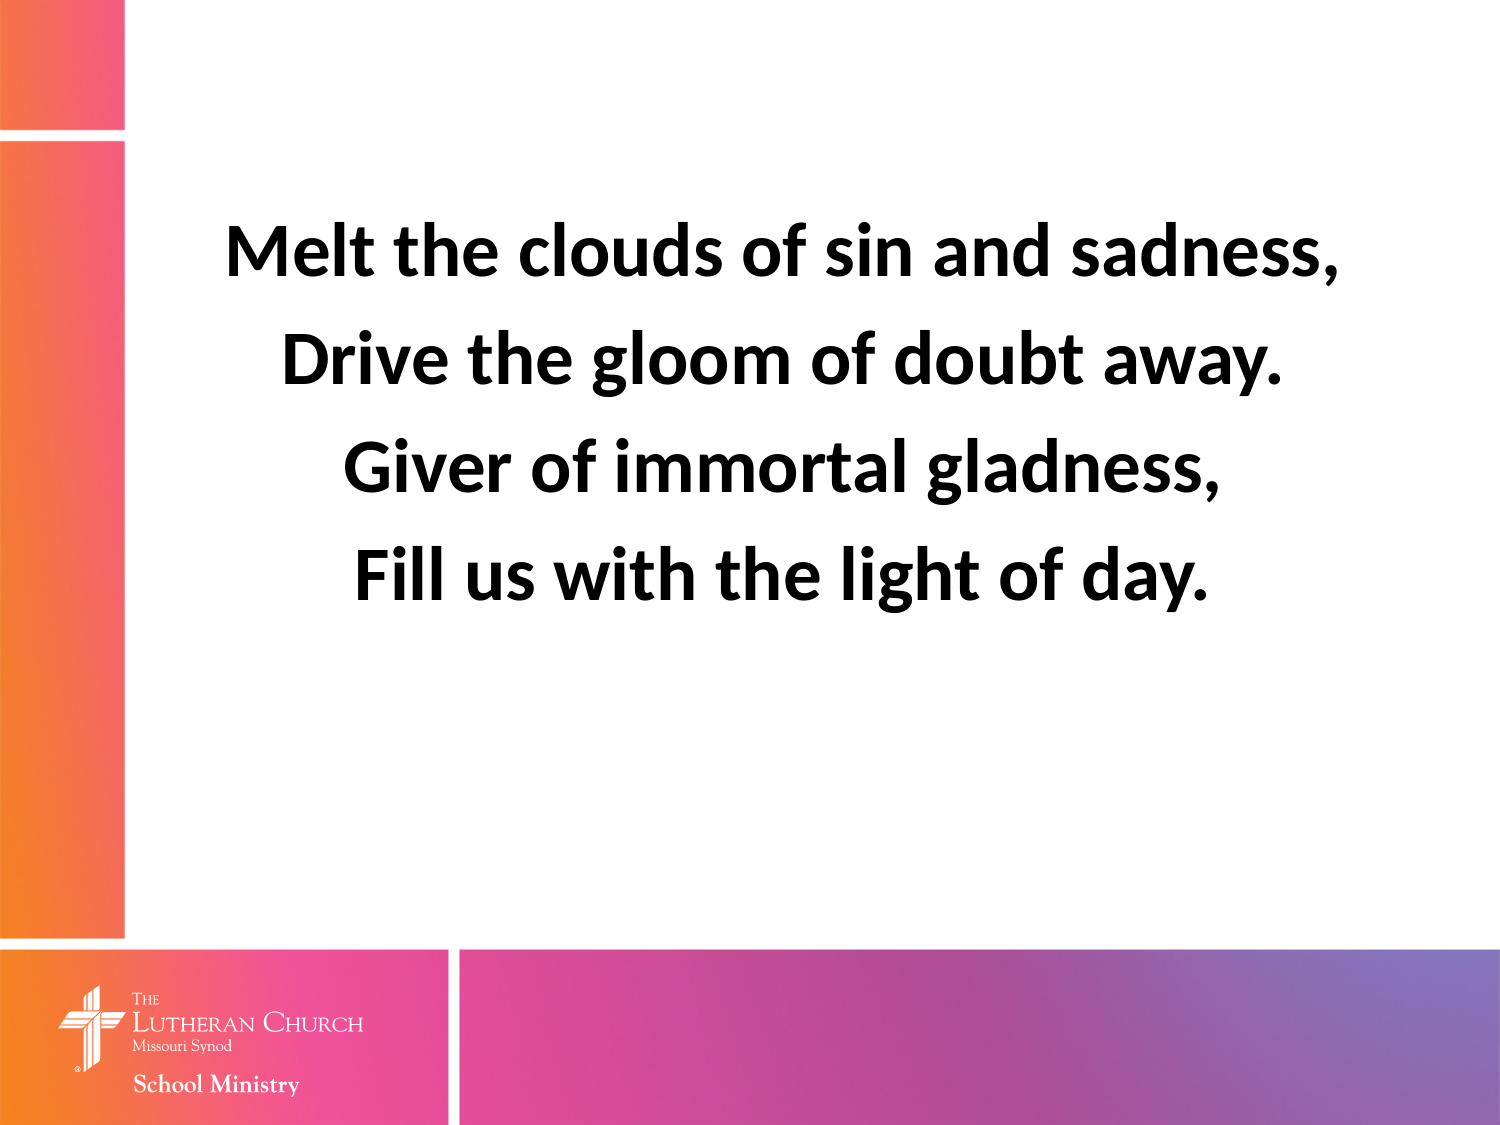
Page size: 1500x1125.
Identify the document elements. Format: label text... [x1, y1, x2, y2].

picture [0, 0, 1500, 1125]
list Melt the clouds of sin and sadness, Drive the gloom of doubt away. Giver of immortal gladness, Fill us with the light of day. [170, 191, 1397, 731]
